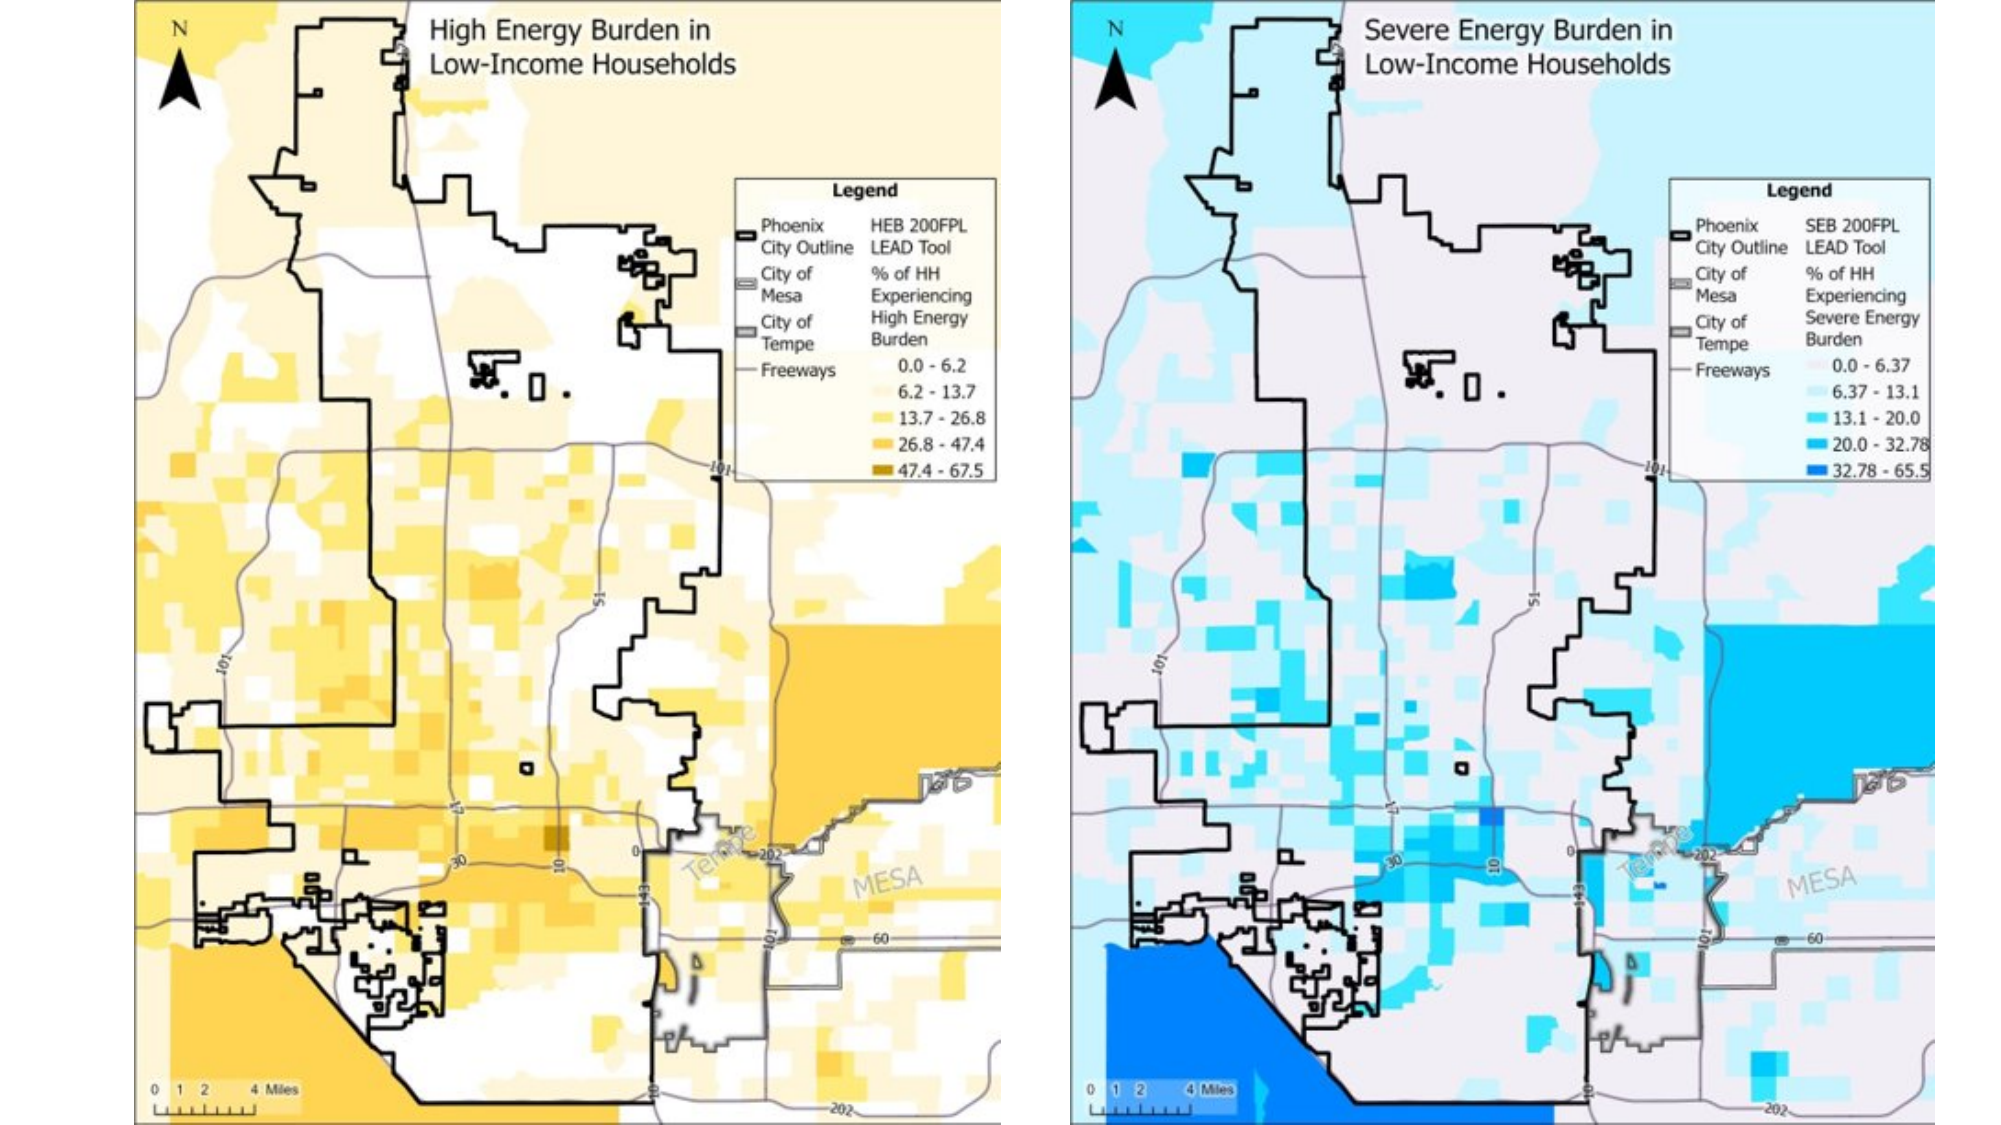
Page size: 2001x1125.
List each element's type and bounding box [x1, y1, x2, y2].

picture [133, 0, 1002, 1125]
picture [1069, 0, 1936, 1125]
